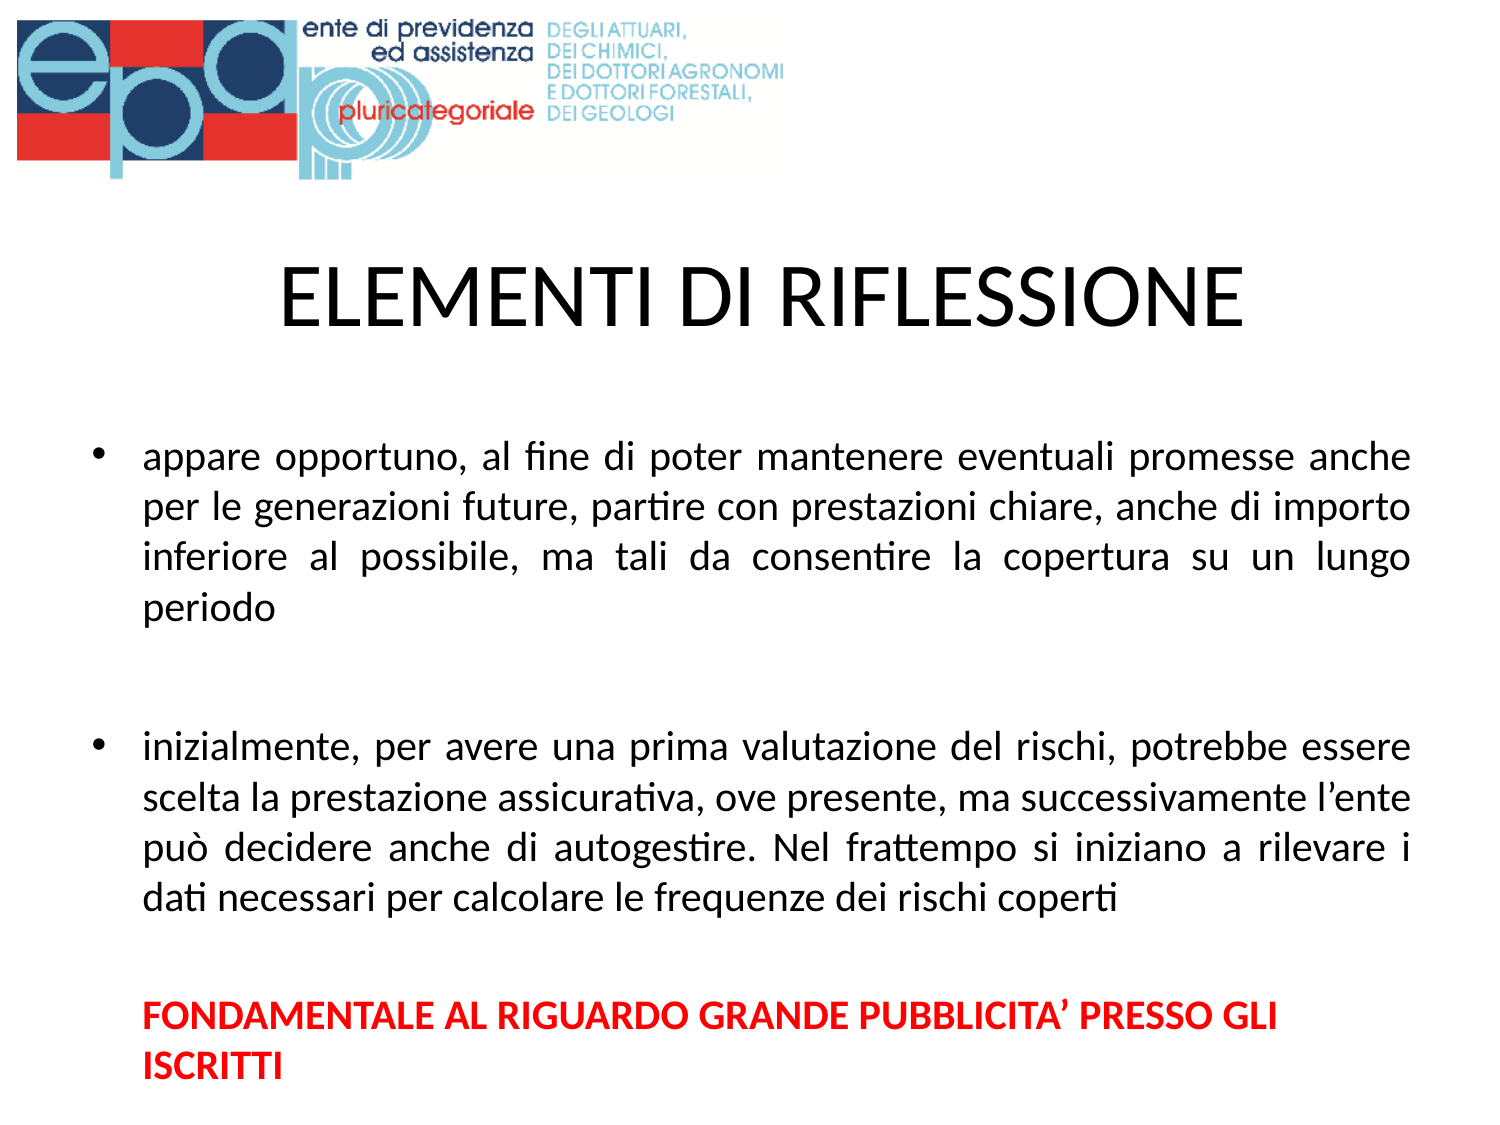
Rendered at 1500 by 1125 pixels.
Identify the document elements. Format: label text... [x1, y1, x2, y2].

list appare opportuno, al fine di poter mantenere eventuali promesse anche per le generazioni future, partire con prestazioni chiare, anche di importo inferiore al possibile, ma tali da consentire la copertura su un lungo periodo inizialmente, per avere una prima valutazione del rischi, potrebbe essere scelta la prestazione assicurativa, ove presente, ma successivamente l’ente può decidere anche di autogestire. Nel frattempo si iniziano a rilevare i dati necessari per calcolare le frequenze dei rischi coperti FONDAMENTALE AL RIGUARDO GRANDE PUBBLICITA’ PRESSO GLI ISCRITTI [76, 361, 1427, 1105]
title ELEMENTI DI RIFLESSIONE [88, 196, 1439, 384]
picture [17, 18, 792, 182]
